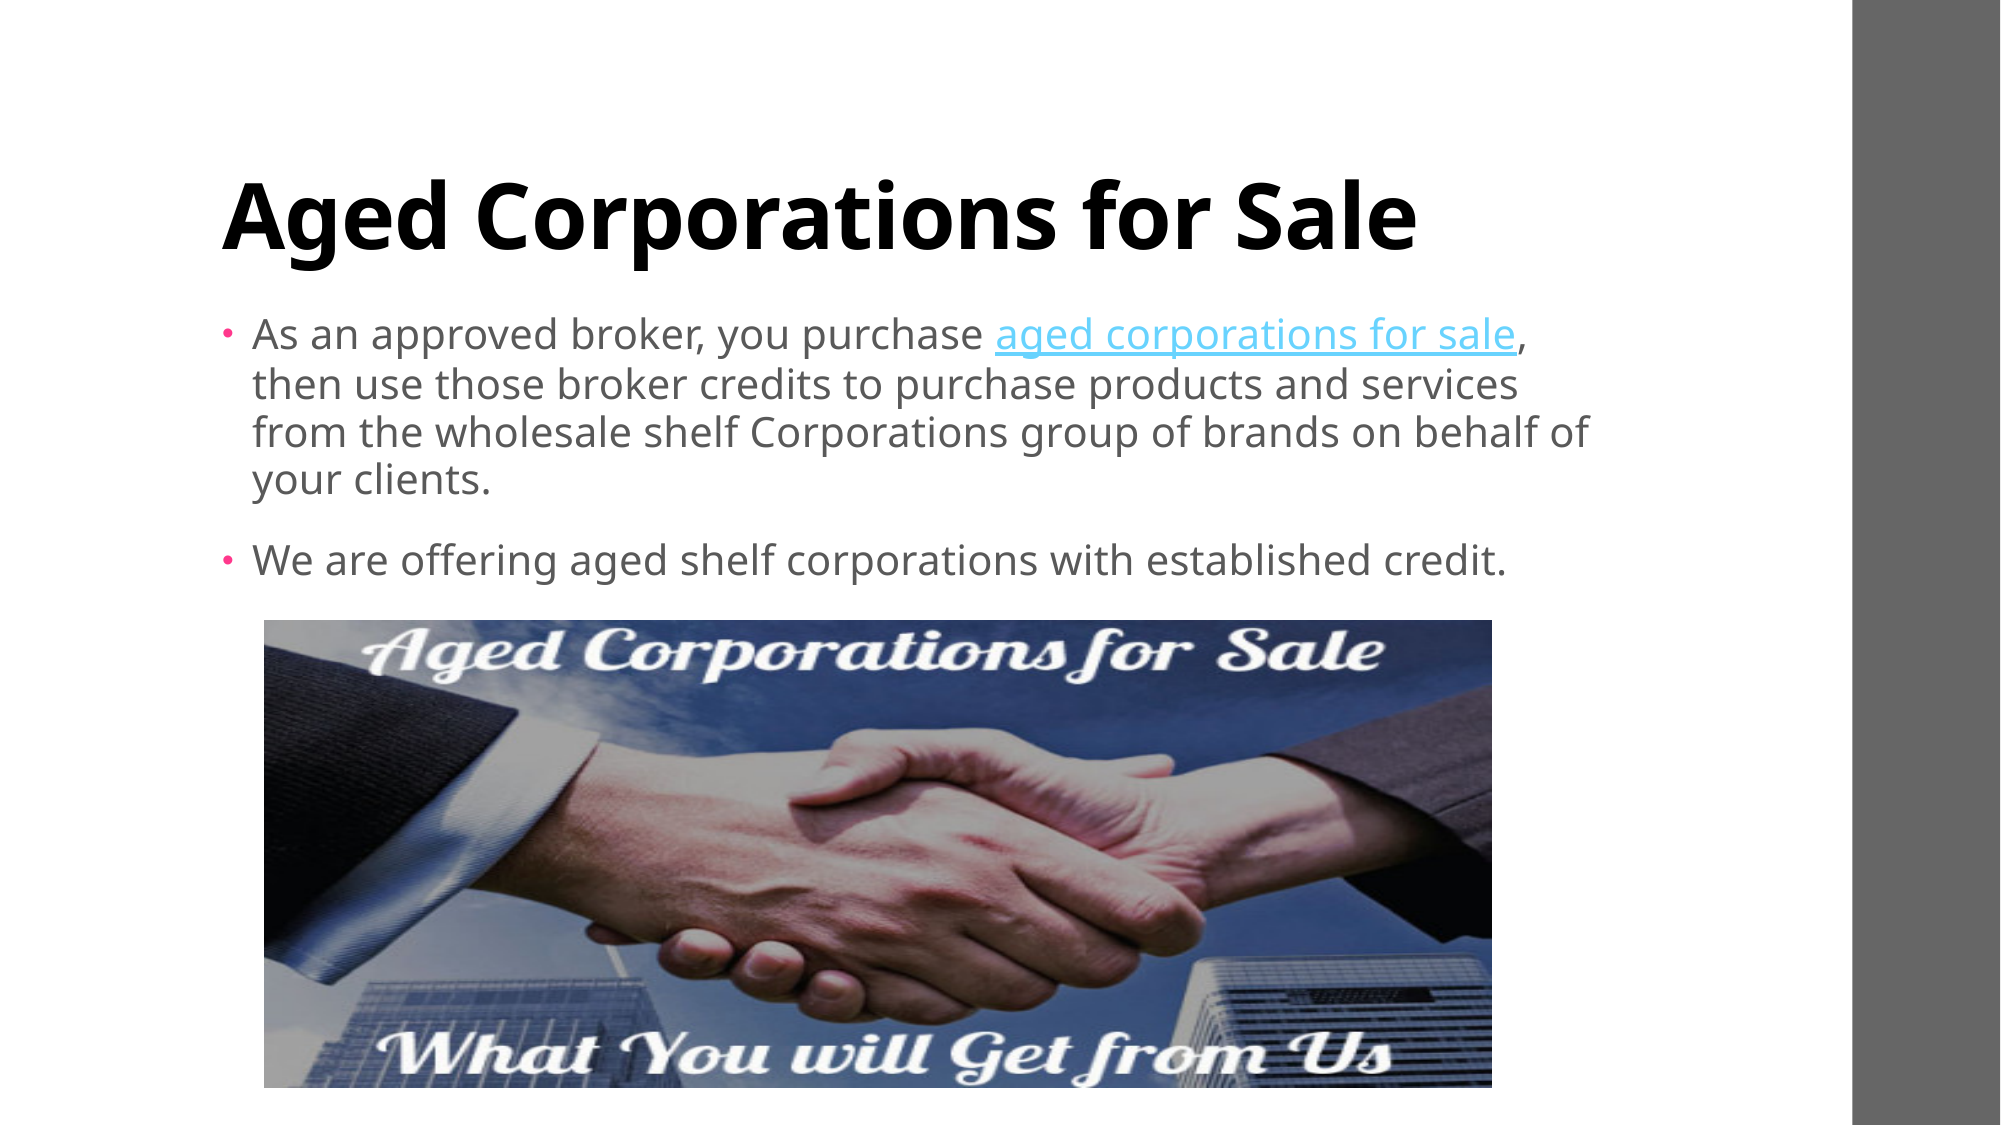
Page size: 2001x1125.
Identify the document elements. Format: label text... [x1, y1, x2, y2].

picture [263, 620, 1492, 1089]
list As an approved broker, you purchase aged corporations for sale, then use those broker credits to purchase products and services from the wholesale shelf Corporations group of brands on behalf of your clients. We are offering aged shelf corporations with established credit. [206, 299, 1617, 598]
title Aged Corporations for Sale [206, 43, 1797, 278]
